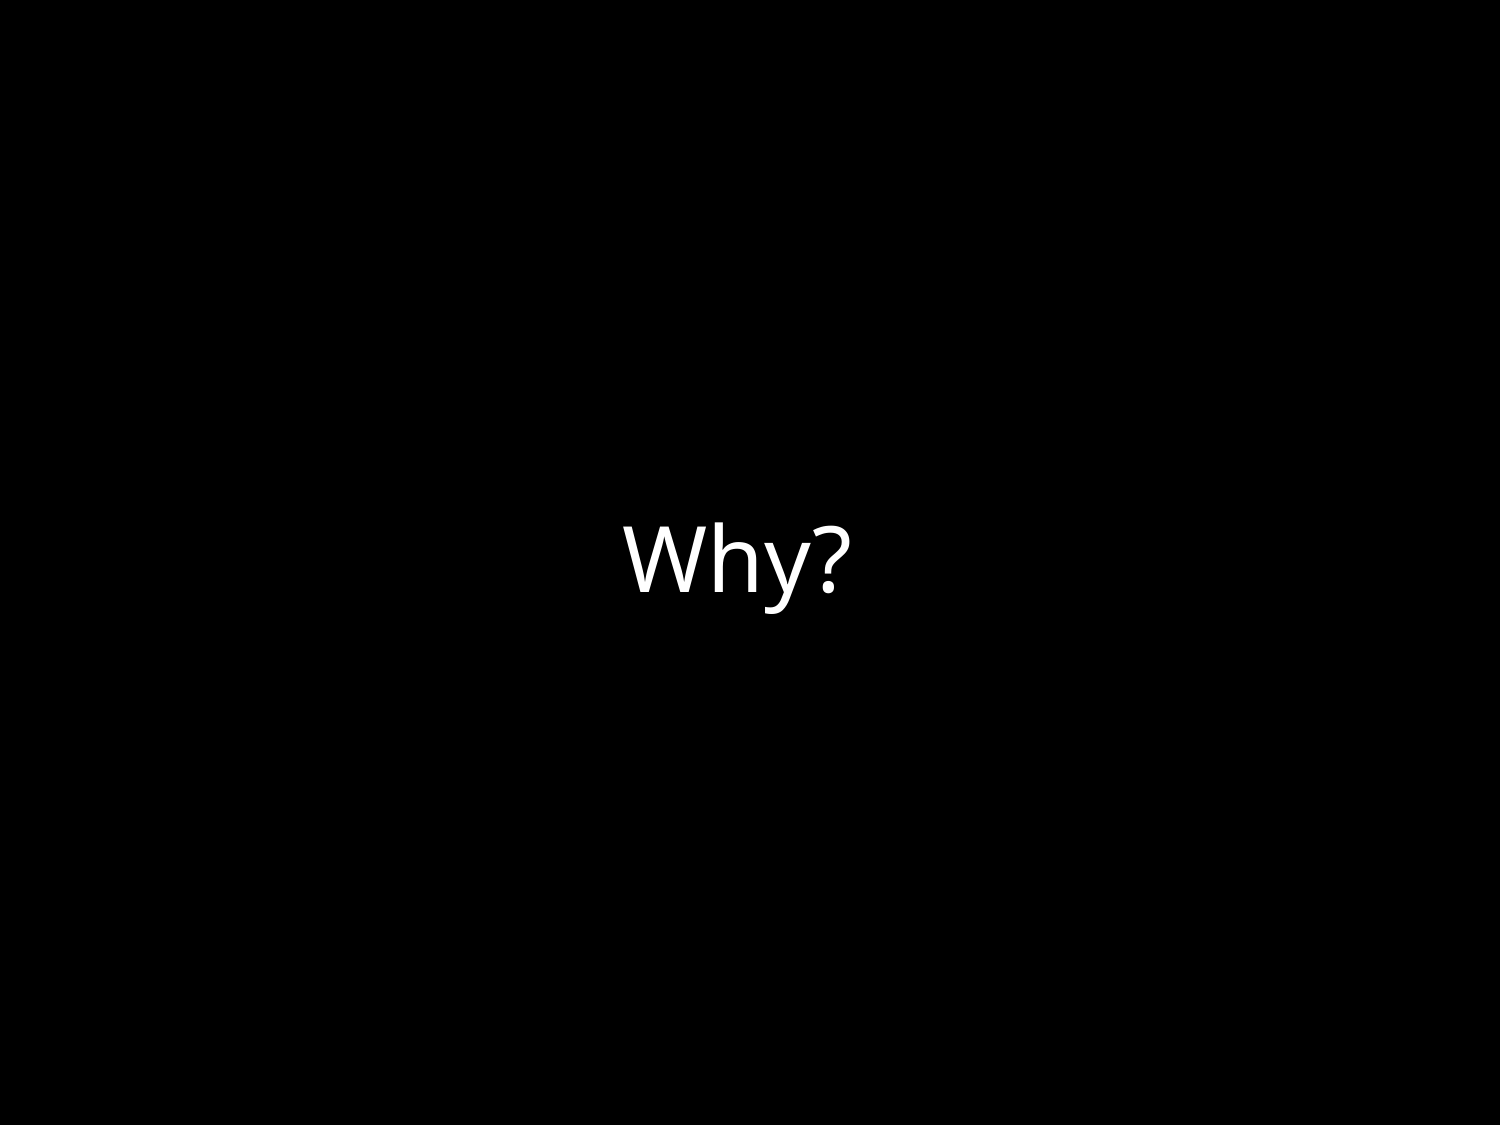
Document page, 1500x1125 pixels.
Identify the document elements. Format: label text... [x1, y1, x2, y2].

title Why? [62, 462, 1413, 650]
